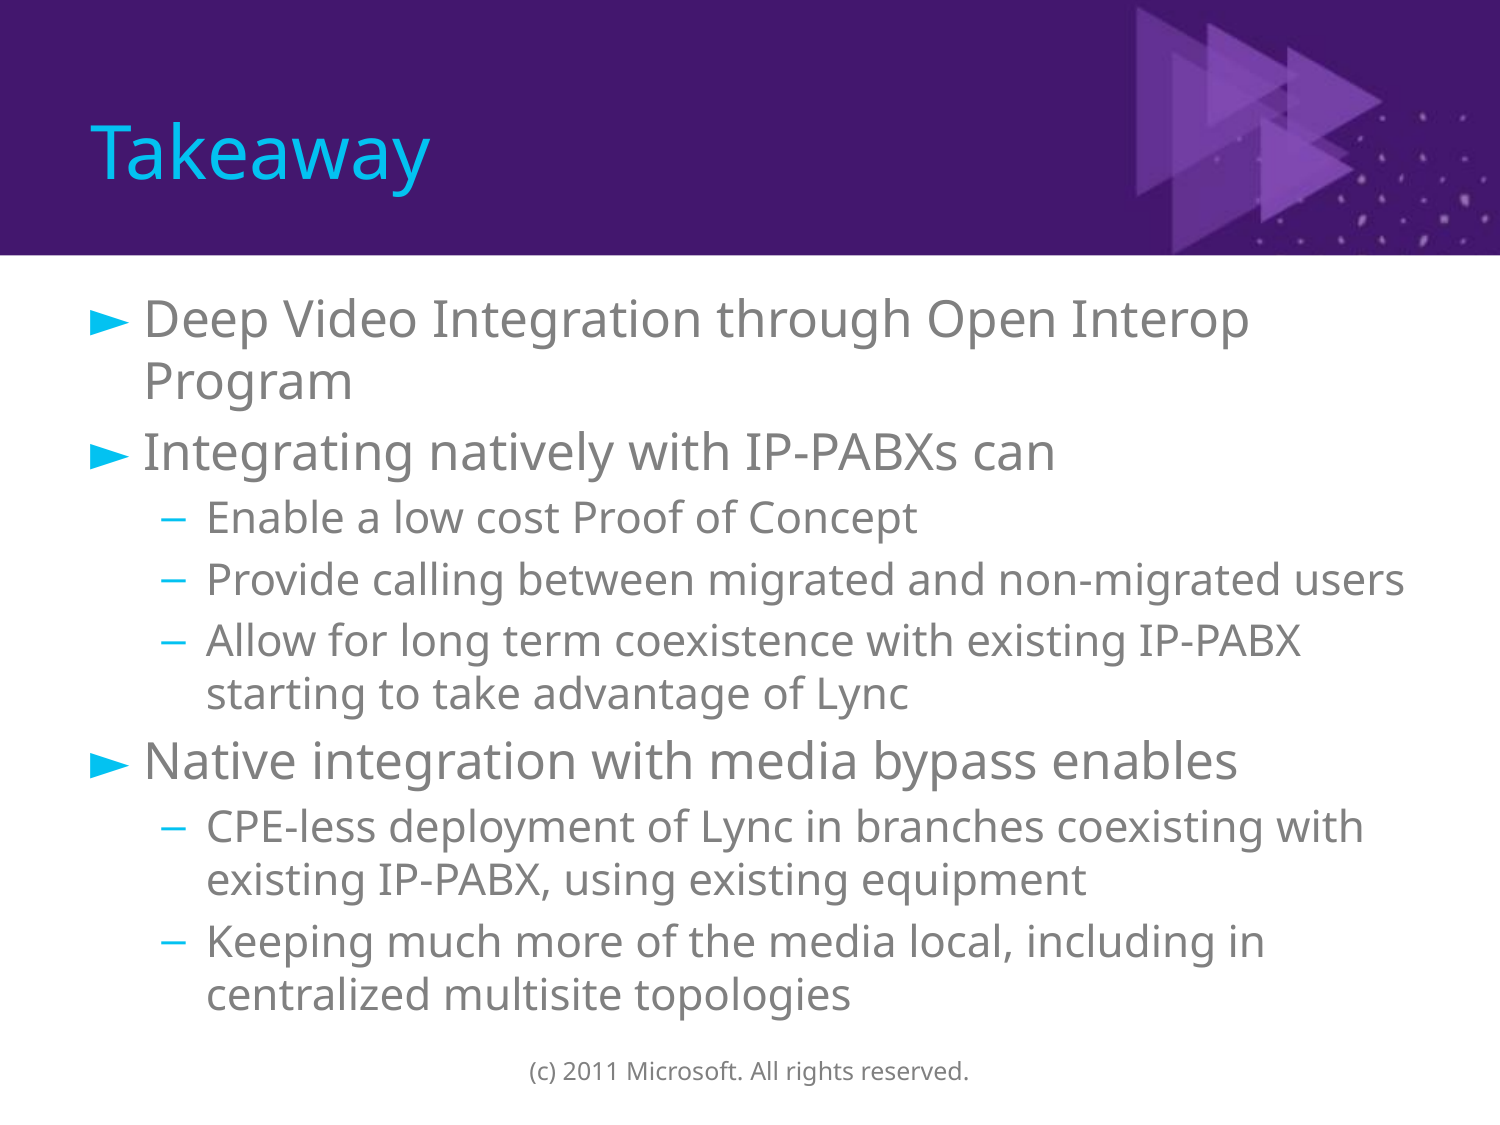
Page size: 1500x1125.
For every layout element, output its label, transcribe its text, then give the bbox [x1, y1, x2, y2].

footer (c) 2011 Microsoft. All rights reserved. [512, 1042, 988, 1103]
title Takeaway [75, 56, 1425, 244]
picture [0, 0, 1500, 255]
list Deep Video Integration through Open Interop Program Integrating natively with IP-PABXs can Enable a low cost Proof of Concept Provide calling between migrated and non-migrated users Allow for long term coexistence with existing IP-PABX starting to take advantage of Lync Native integration with media bypass enables CPE-less deployment of Lync in branches coexisting with existing IP-PABX, using existing equipment Keeping much more of the media local, including in centralized multisite topologies [75, 278, 1425, 1047]
